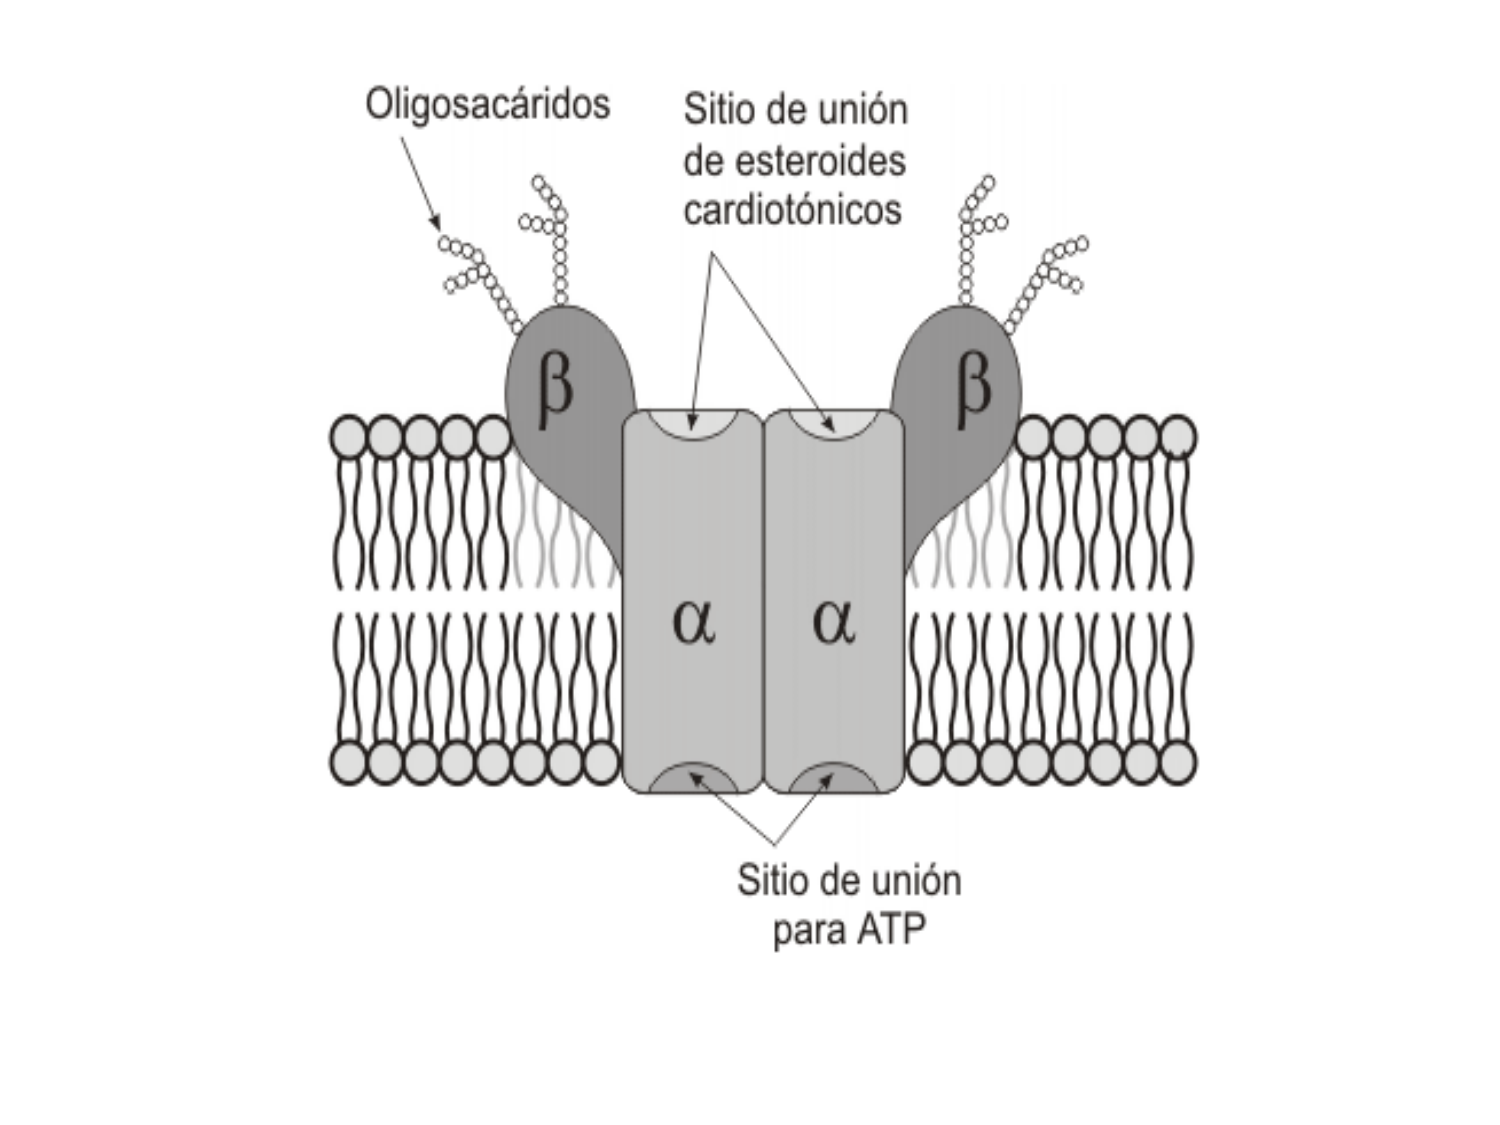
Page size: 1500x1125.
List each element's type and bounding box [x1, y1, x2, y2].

picture [292, 62, 1282, 969]
